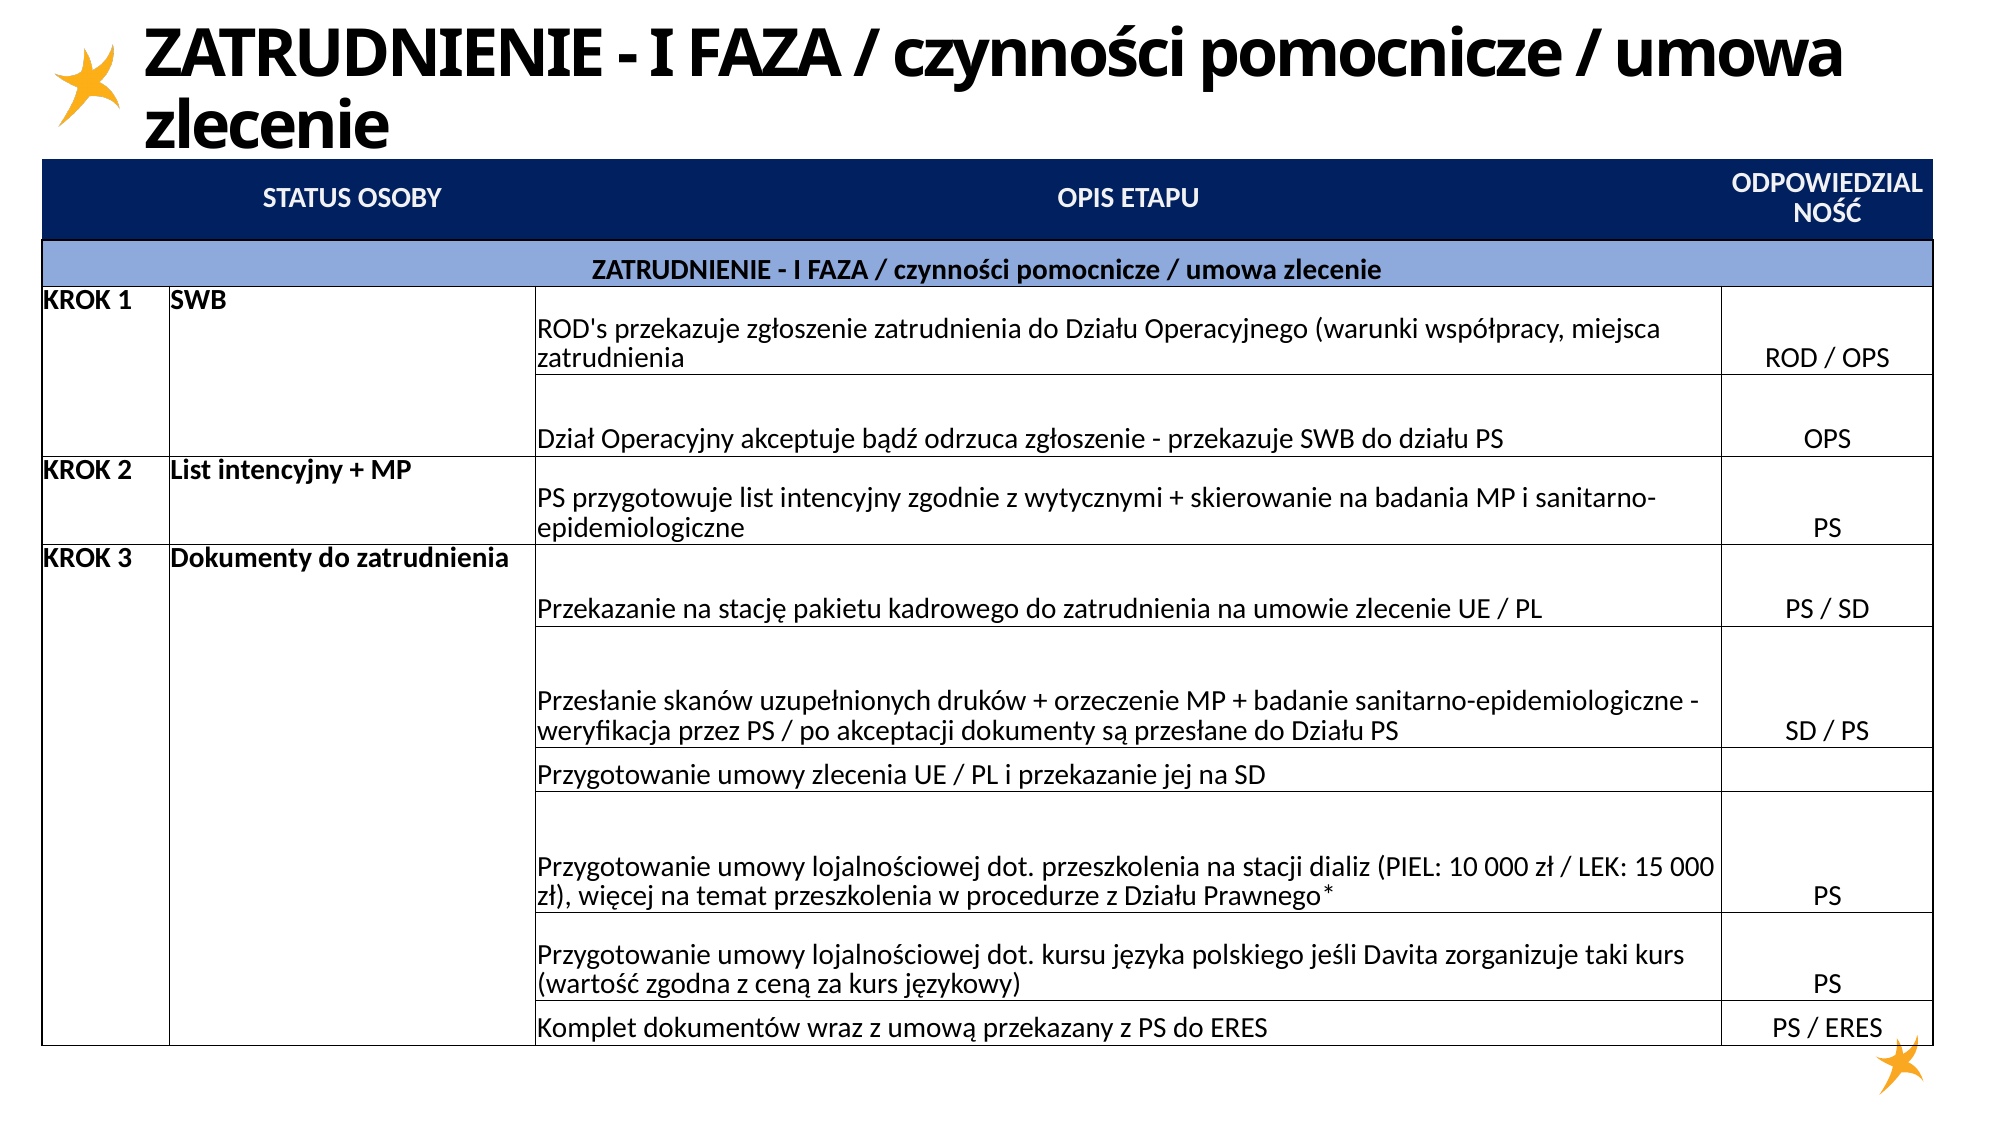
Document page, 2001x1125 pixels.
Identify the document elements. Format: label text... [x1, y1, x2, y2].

table_cell PS [1722, 913, 1932, 1000]
table_cell OPS [1722, 375, 1932, 456]
table_cell ROD's przekazuje zgłoszenie zatrudnienia do Działu Operacyjnego (warunki współpracy, miejsca zatrudnienia [536, 287, 1721, 374]
table_cell List intencyjny + MP [170, 457, 535, 544]
table_header [42, 159, 169, 239]
table_cell ZATRUDNIENIE - I FAZA / czynności pomocnicze / umowa zlecenie [43, 241, 1932, 286]
title ZATRUDNIENIE - I FAZA / czynności pomocnicze / umowa zlecenie [145, 23, 1959, 159]
table_header STATUS OSOBY [169, 159, 536, 239]
table_cell PS przygotowuje list intencyjny zgodnie z wytycznymi + skierowanie na badania MP i sanitarno-epidemiologiczne [536, 457, 1721, 544]
table_cell KROK 1 [43, 287, 169, 456]
table_cell ROD / OPS [1722, 287, 1932, 374]
table_cell Dział Operacyjny akceptuje bądź odrzuca zgłoszenie - przekazuje SWB do działu PS [536, 375, 1721, 456]
table_header OPIS ETAPU [536, 159, 1722, 239]
table_cell SD / PS [1722, 627, 1932, 747]
table_cell [1722, 748, 1932, 791]
table_cell PS [1722, 457, 1932, 544]
table_cell Komplet dokumentów wraz z umową przekazany z PS do ERES [536, 1001, 1721, 1045]
table_cell KROK 3 [43, 545, 169, 1045]
table_cell Przygotowanie umowy lojalnościowej dot. kursu języka polskiego jeśli Davita zorganizuje taki kurs (wartość zgodna z ceną za kurs językowy) [536, 913, 1721, 1000]
table_cell Przygotowanie umowy zlecenia UE / PL i przekazanie jej na SD [536, 748, 1721, 791]
table_cell Przesłanie skanów uzupełnionych druków + orzeczenie MP + badanie sanitarno-epidemiologiczne - weryfikacja przez PS / po akceptacji dokumenty są przesłane do Działu PS [536, 627, 1721, 747]
table_cell KROK 2 [43, 457, 169, 544]
table_header ODPOWIEDZIALNOŚĆ [1722, 159, 1933, 239]
table_cell PS [1722, 792, 1932, 912]
table_cell PS / ERES [1722, 1001, 1932, 1045]
table_cell Dokumenty do zatrudnienia [170, 545, 535, 1045]
table_cell Przekazanie na stację pakietu kadrowego do zatrudnienia na umowie zlecenie UE / PL [536, 545, 1721, 626]
table_cell PS / SD [1722, 545, 1932, 626]
table_cell SWB [170, 287, 535, 456]
table_cell Przygotowanie umowy lojalnościowej dot. przeszkolenia na stacji dializ (PIEL: 10 000 zł / LEK: 15 000 zł), więcej na temat przeszkolenia w procedurze z Działu Prawnego* [536, 792, 1721, 912]
